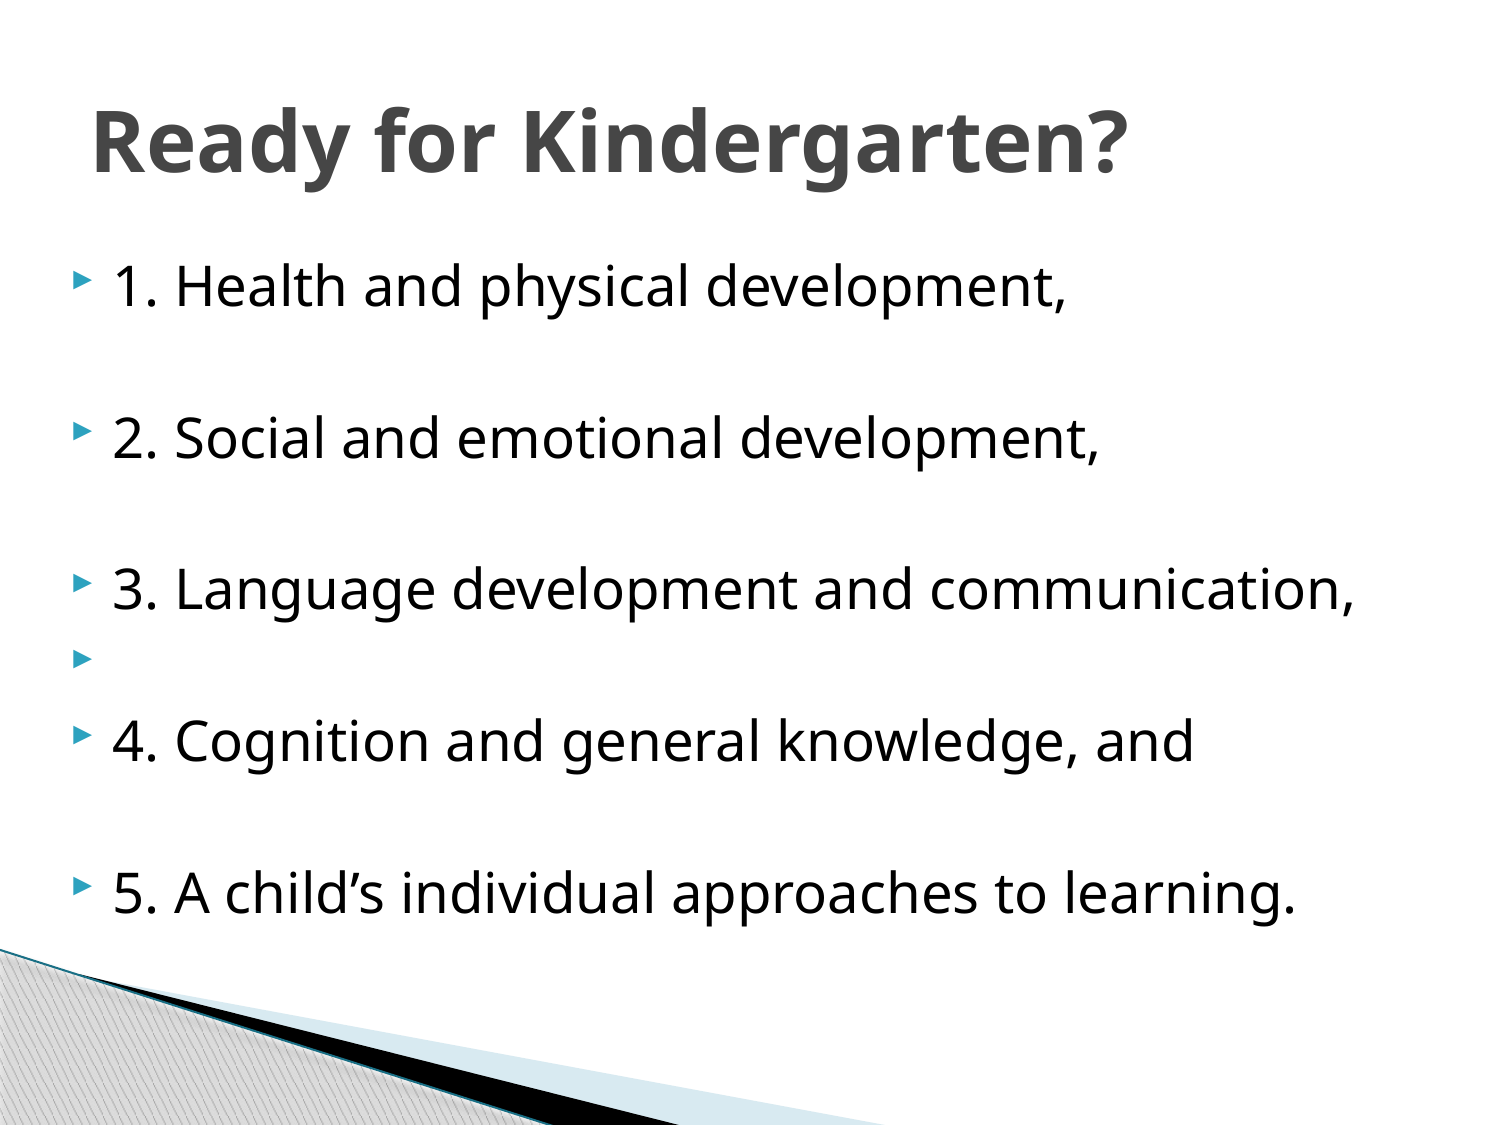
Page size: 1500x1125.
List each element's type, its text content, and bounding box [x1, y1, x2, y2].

list 1. Health and physical development, 2. Social and emotional development, 3. Language development and communication, 4. Cognition and general knowledge, and 5. A child’s individual approaches to learning. [37, 243, 1450, 986]
title Ready for Kindergarten? [75, 45, 1425, 233]
